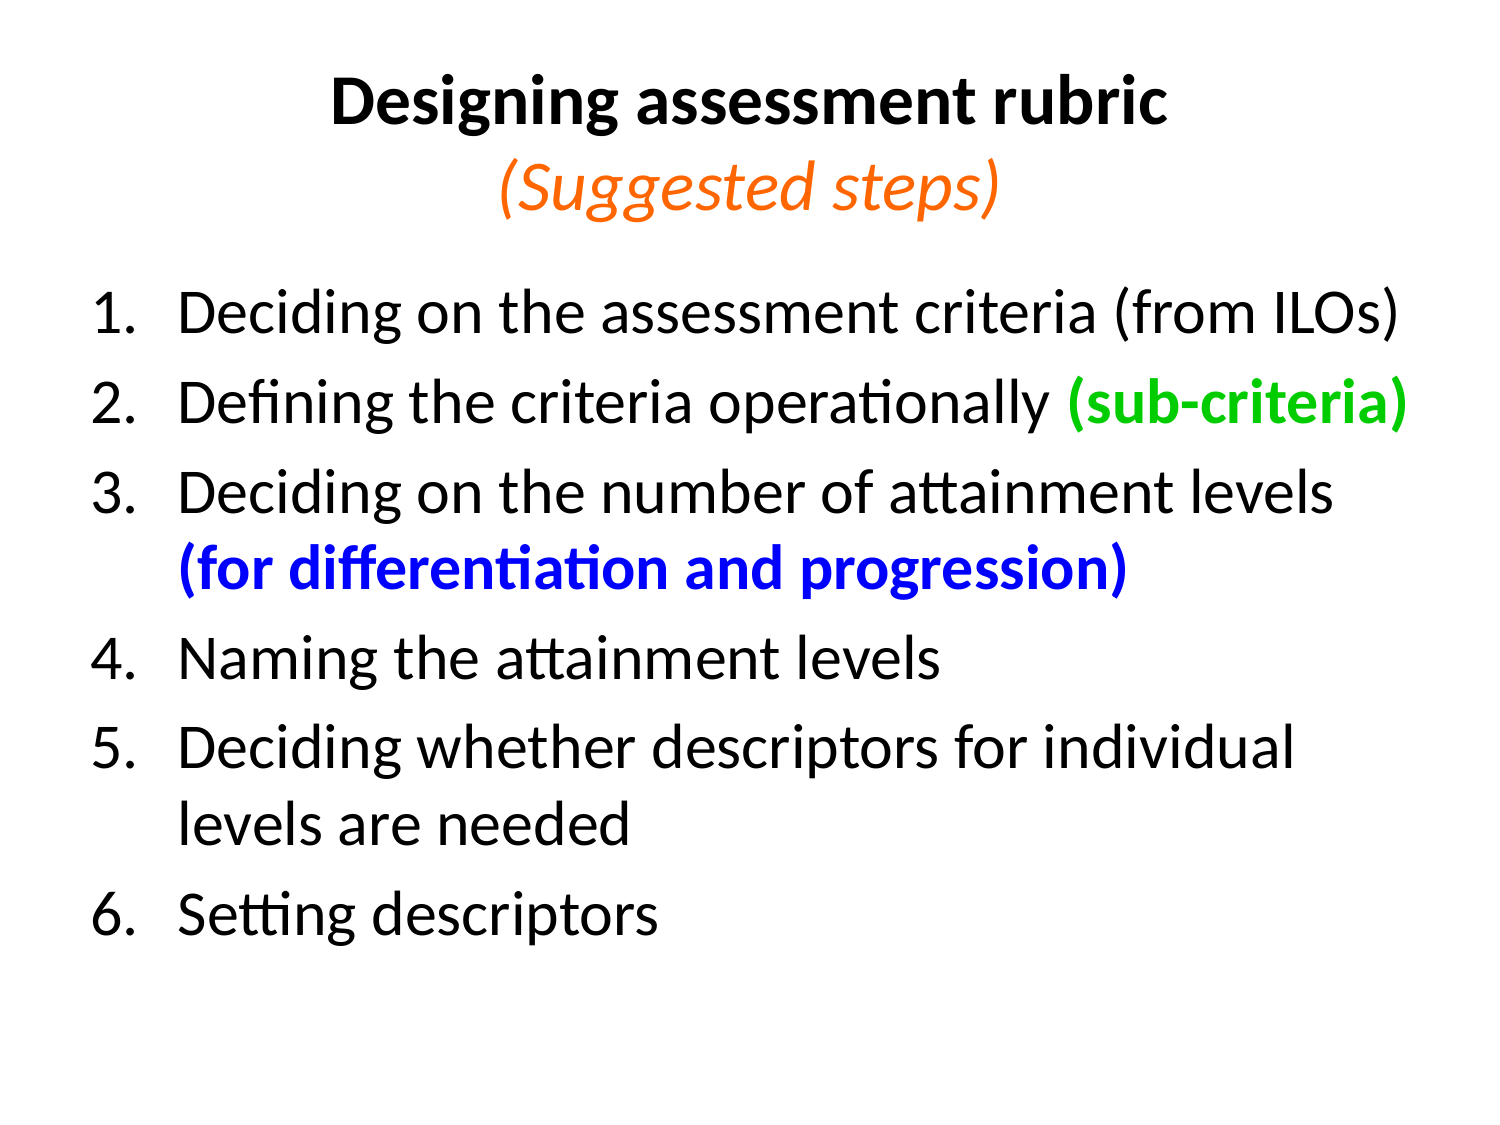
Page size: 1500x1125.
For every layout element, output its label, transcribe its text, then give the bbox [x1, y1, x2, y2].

title Designing assessment rubric (Suggested steps) [75, 45, 1425, 233]
list Deciding on the assessment criteria (from ILOs) Defining the criteria operationally (sub-criteria) Deciding on the number of attainment levels (for differentiation and progression) Naming the attainment levels Deciding whether descriptors for individual levels are needed Setting descriptors [75, 262, 1425, 1005]
